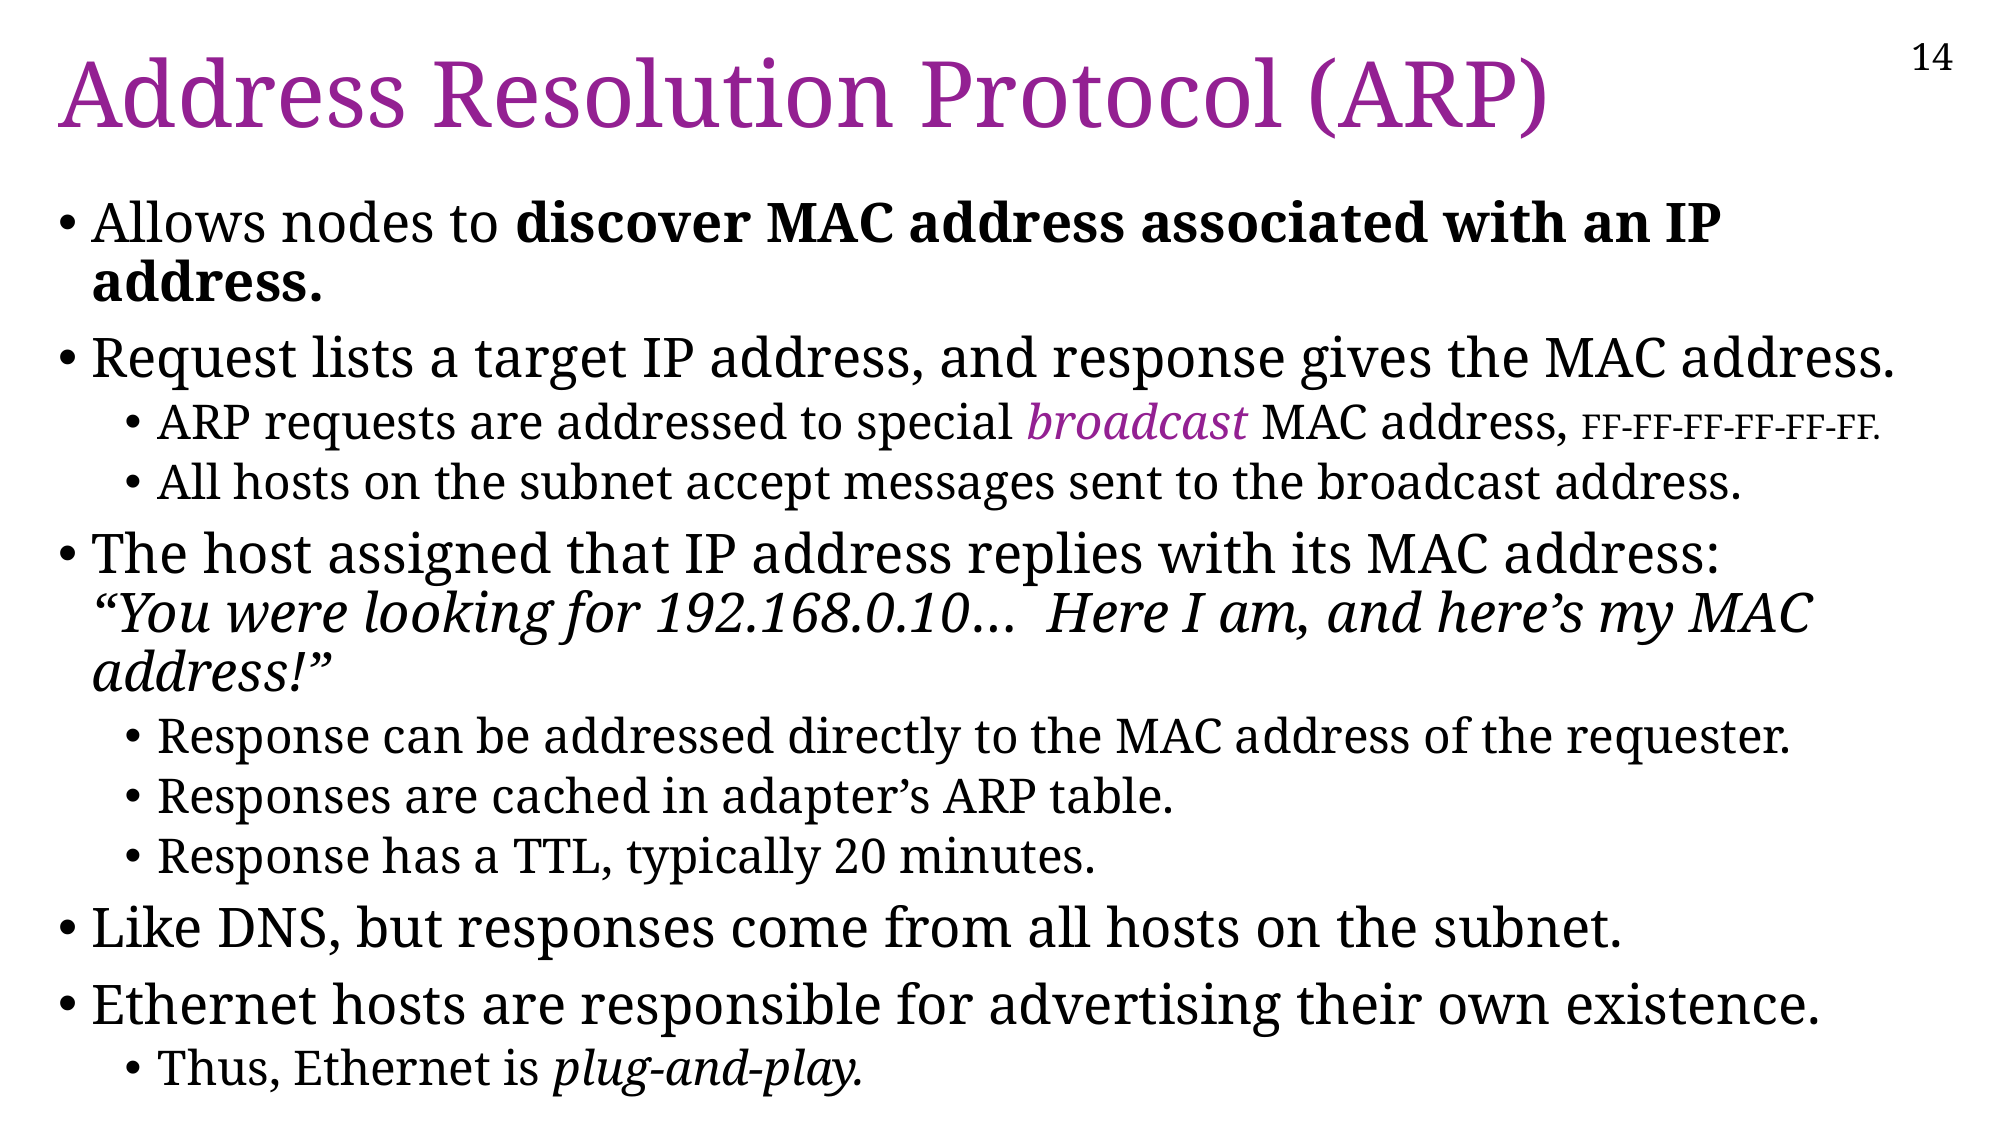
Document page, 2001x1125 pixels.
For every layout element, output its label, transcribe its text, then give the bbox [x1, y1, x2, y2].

list Allows nodes to discover MAC address associated with an IP address. Request lists a target IP address, and response gives the MAC address. ARP requests are addressed to special broadcast MAC address, FF-FF-FF-FF-FF-FF. All hosts on the subnet accept messages sent to the broadcast address. The host assigned that IP address replies with its MAC address: “You were looking for 192.168.0.10… Here I am, and here’s my MAC address!” Response can be addressed directly to the MAC address of the requester. Responses are cached in adapter’s ARP table. Response has a TTL, typically 20 minutes. Like DNS, but responses come from all hosts on the subnet. Ethernet hosts are responsible for advertising their own existence. Thus, Ethernet is plug-and-play. [43, 188, 1953, 1106]
title Address Resolution Protocol (ARP) [43, 25, 1953, 171]
